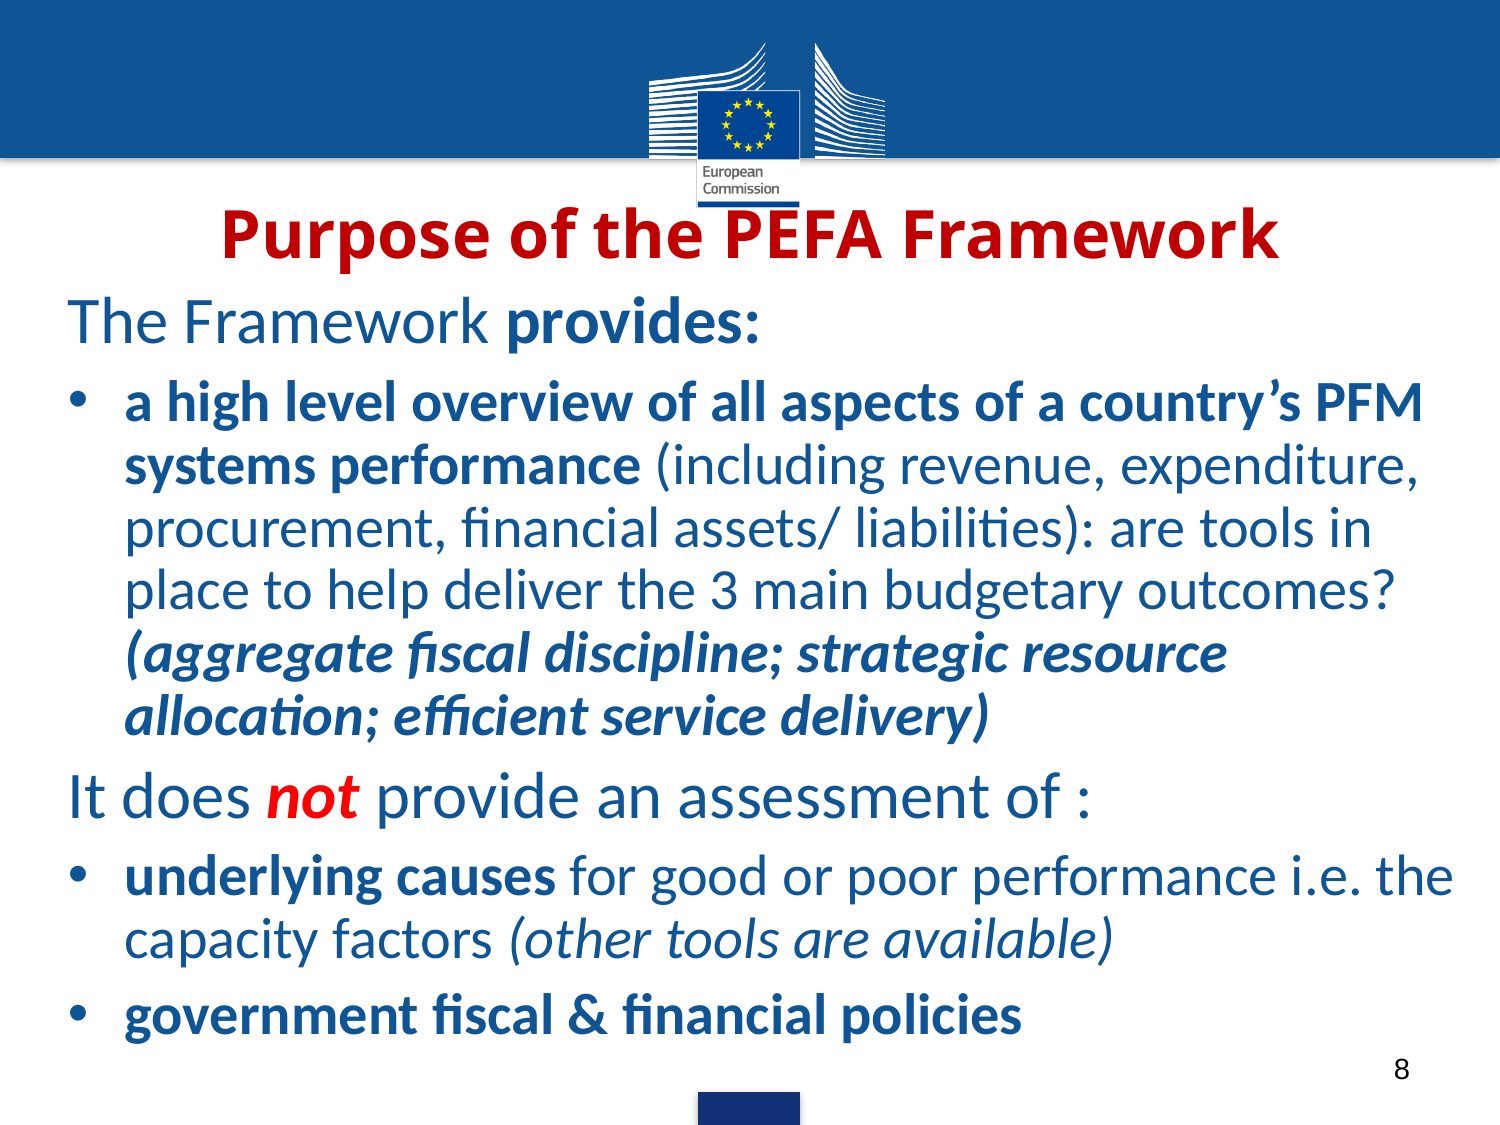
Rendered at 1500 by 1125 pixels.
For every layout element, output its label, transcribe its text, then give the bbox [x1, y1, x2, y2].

picture [649, 42, 885, 149]
text_box The Framework provides: a high level overview of all aspects of a country’s PFM systems performance (including revenue, expenditure, procurement, financial assets/ liabilities): are tools in place to help deliver the 3 main budgetary outcomes? (aggregate fiscal discipline; strategic resource allocation; efficient service delivery) It does not provide an assessment of : underlying causes for good or poor performance i.e. the capacity factors (other tools are available) government fiscal & financial policies [53, 278, 1471, 1047]
title Purpose of the PEFA Framework [0, 149, 1500, 315]
slide_number 8 [1074, 1042, 1426, 1103]
